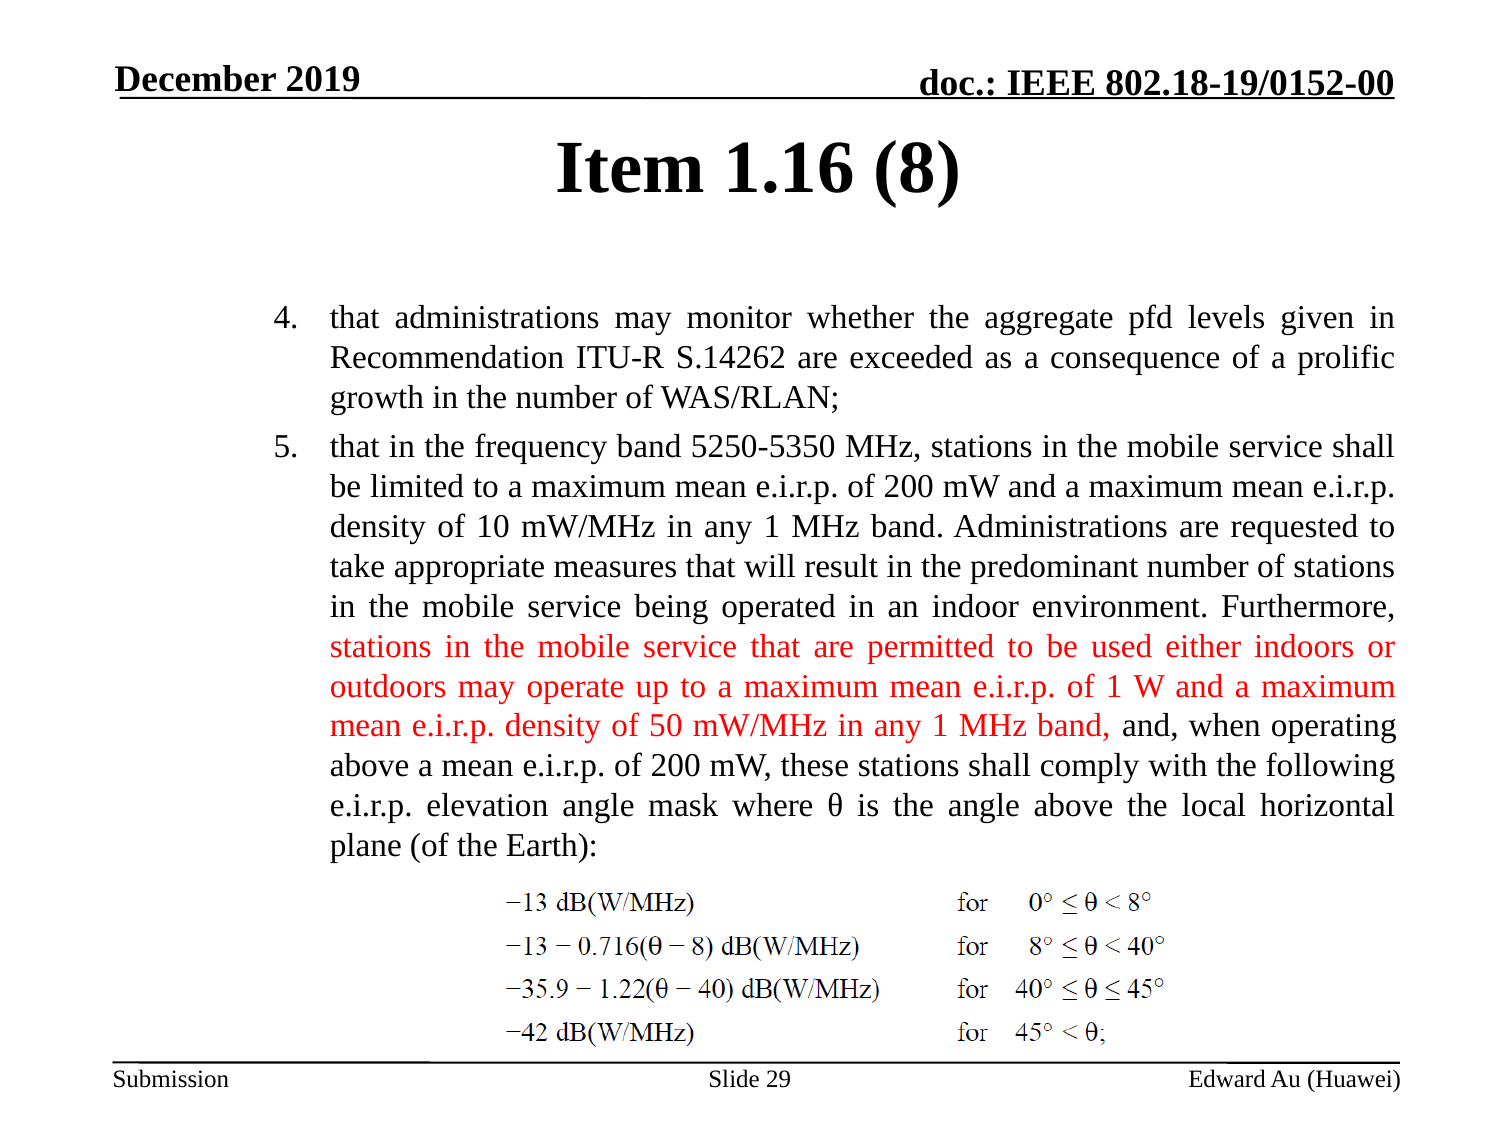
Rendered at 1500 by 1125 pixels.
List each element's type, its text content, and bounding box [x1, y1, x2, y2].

list that administrations may monitor whether the aggregate pfd levels given in Recommendation ITU-R S.14262 are exceeded as a consequence of a prolific growth in the number of WAS/RLAN; that in the frequency band 5250-5350 MHz, stations in the mobile service shall be limited to a maximum mean e.i.r.p. of 200 mW and a maximum mean e.i.r.p. density of 10 mW/MHz in any 1 MHz band. Administrations are requested to take appropriate measures that will result in the predominant number of stations in the mobile service being operated in an indoor environment. Furthermore, stations in the mobile service that are permitted to be used either indoors or outdoors may operate up to a maximum mean e.i.r.p. of 1 W and a maximum mean e.i.r.p. density of 50 mW/MHz in any 1 MHz band, and, when operating above a mean e.i.r.p. of 200 mW, these stations shall comply with the following e.i.r.p. elevation angle mask where θ is the angle above the local horizontal plane (of the Earth): [108, 287, 1413, 1063]
slide_number Slide 29 [699, 1066, 800, 1123]
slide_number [114, 54, 493, 100]
footer Edward Au (Huawei) [902, 1061, 1402, 1093]
picture [497, 877, 1171, 1059]
title Item 1.16 (8) [120, 99, 1396, 226]
